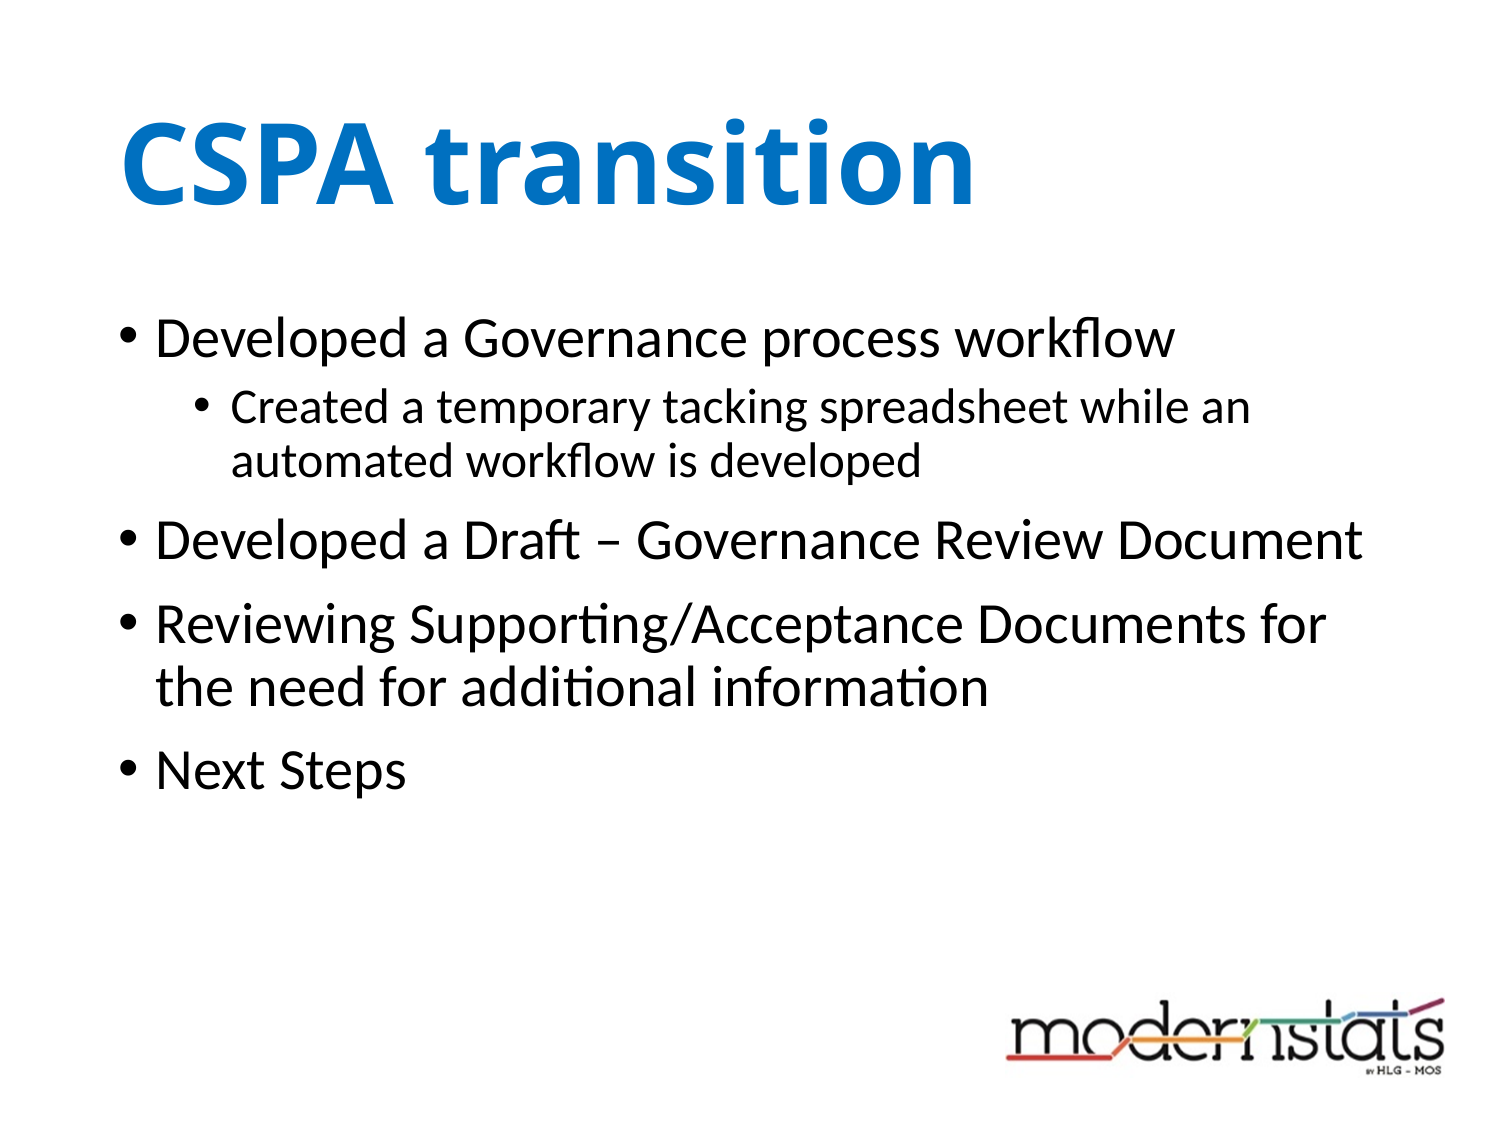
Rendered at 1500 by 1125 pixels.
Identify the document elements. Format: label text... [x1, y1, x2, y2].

title CSPA transition [103, 59, 1397, 278]
picture [1005, 992, 1445, 1078]
list Developed a Governance process workflow Created a temporary tacking spreadsheet while an automated workflow is developed Developed a Draft – Governance Review Document Reviewing Supporting/Acceptance Documents for the need for additional information Next Steps [103, 299, 1397, 971]
